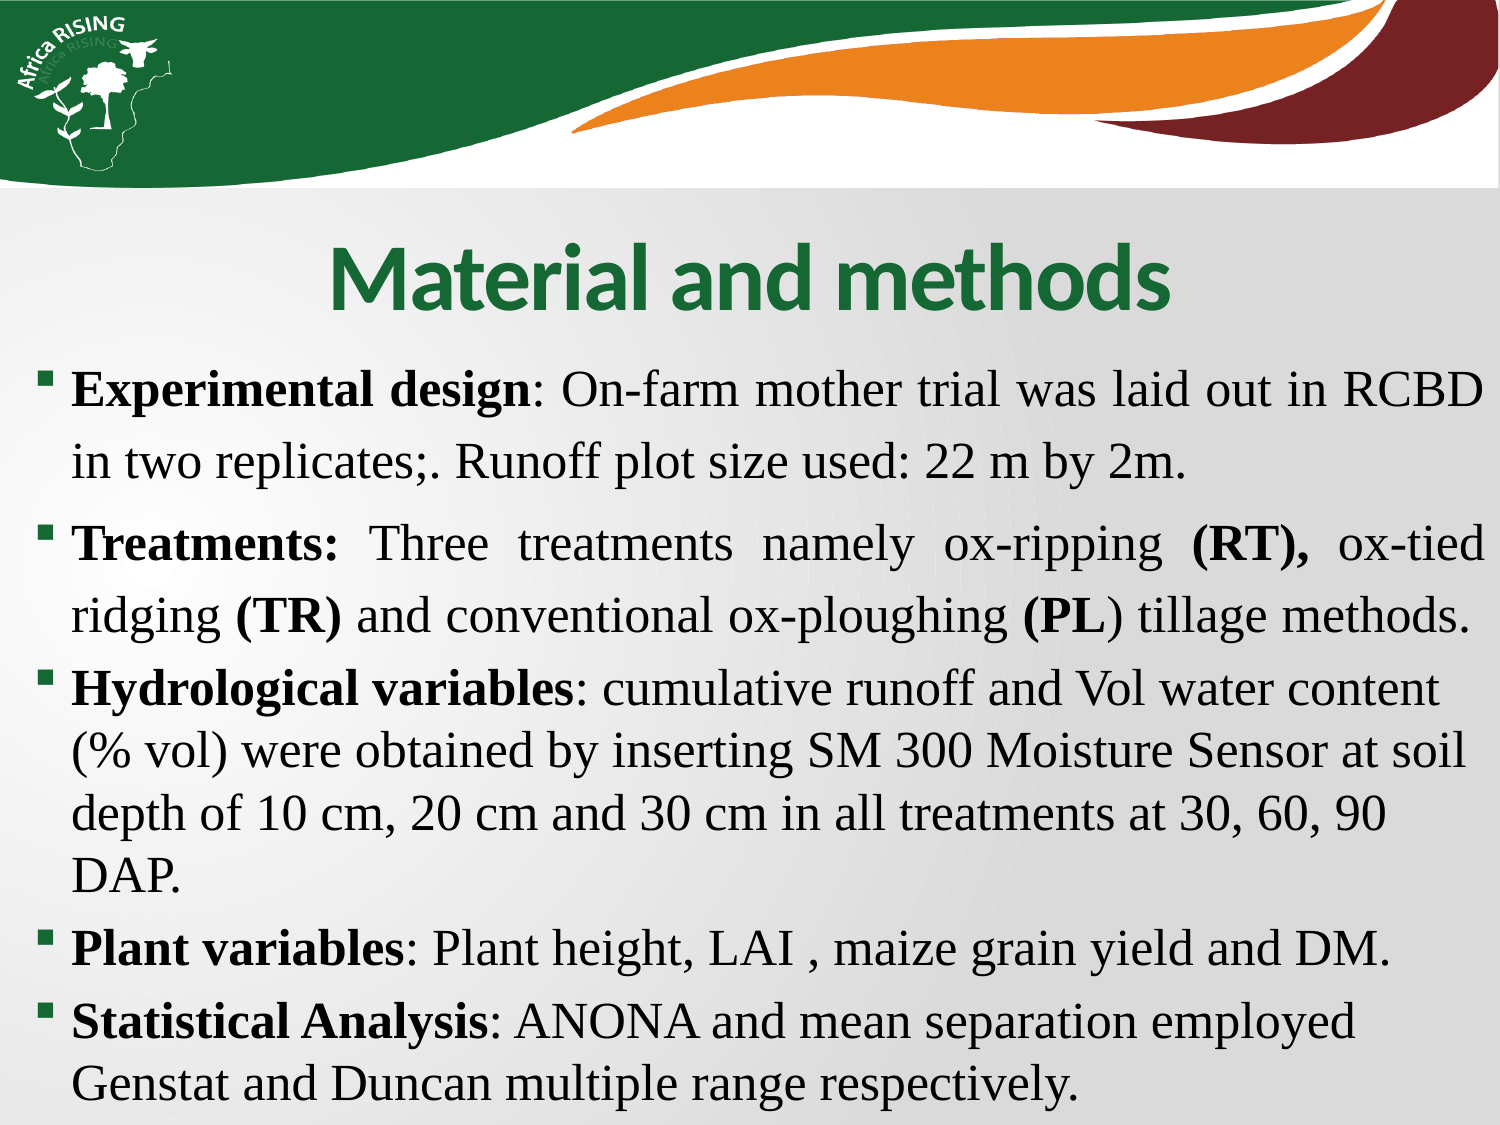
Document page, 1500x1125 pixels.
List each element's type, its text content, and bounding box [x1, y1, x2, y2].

picture [0, 0, 1499, 188]
list Experimental design: On-farm mother trial was laid out in RCBD in two replicates;. Runoff plot size used: 22 m by 2m. Treatments: Three treatments namely ox-ripping (RT), ox-tied ridging (TR) and conventional ox-ploughing (PL) tillage methods. Hydrological variables: cumulative runoff and Vol water content (% vol) were obtained by inserting SM 300 Moisture Sensor at soil depth of 10 cm, 20 cm and 30 cm in all treatments at 30, 60, 90 DAP. Plant variables: Plant height, LAI , maize grain yield and DM. Statistical Analysis: ANONA and mean separation employed Genstat and Duncan multiple range respectively. [0, 337, 1500, 1125]
title Material and methods [75, 87, 1425, 300]
